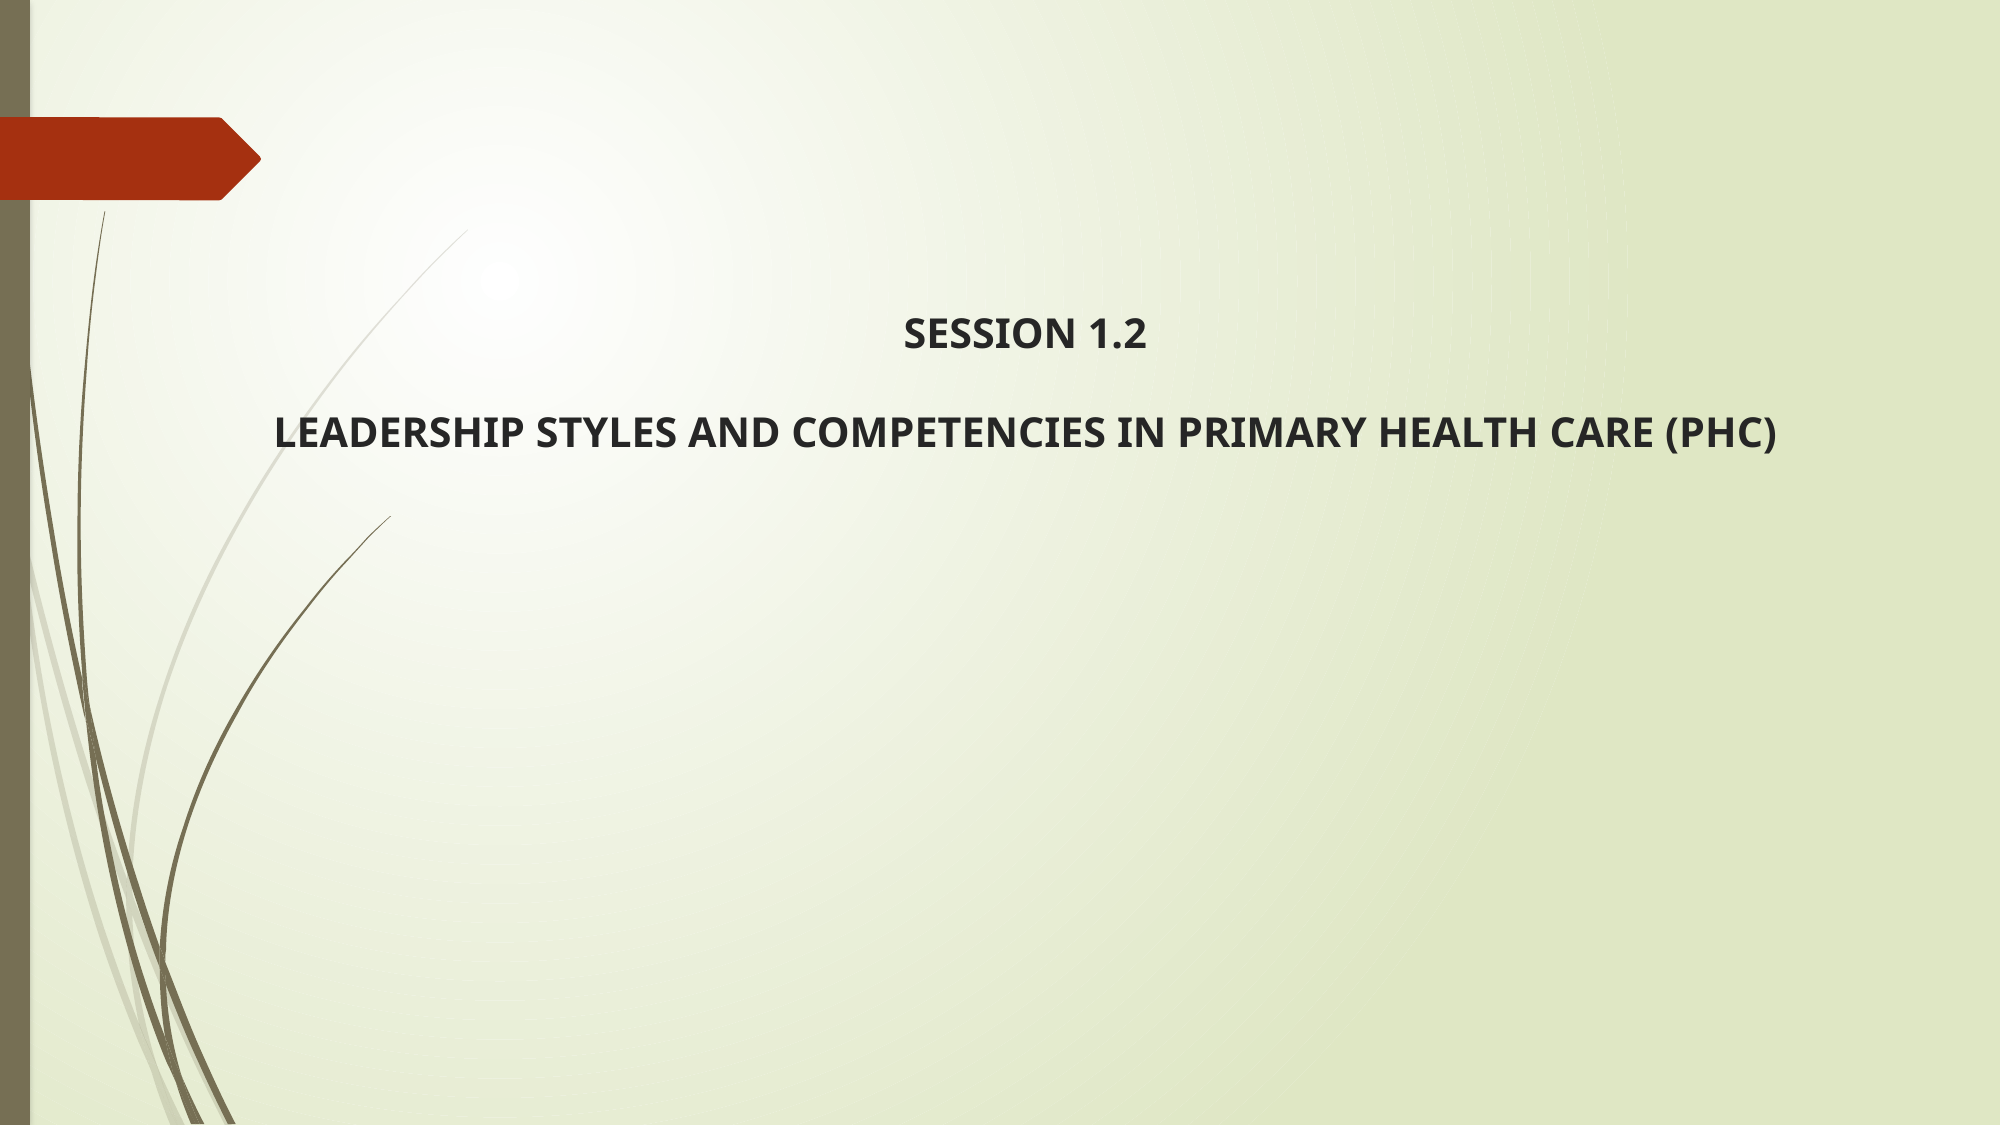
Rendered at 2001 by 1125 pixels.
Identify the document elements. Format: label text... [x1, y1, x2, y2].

title SESSION 1.2 LEADERSHIP STYLES AND COMPETENCIES IN PRIMARY HEALTH CARE (PHC) [162, 299, 1888, 517]
